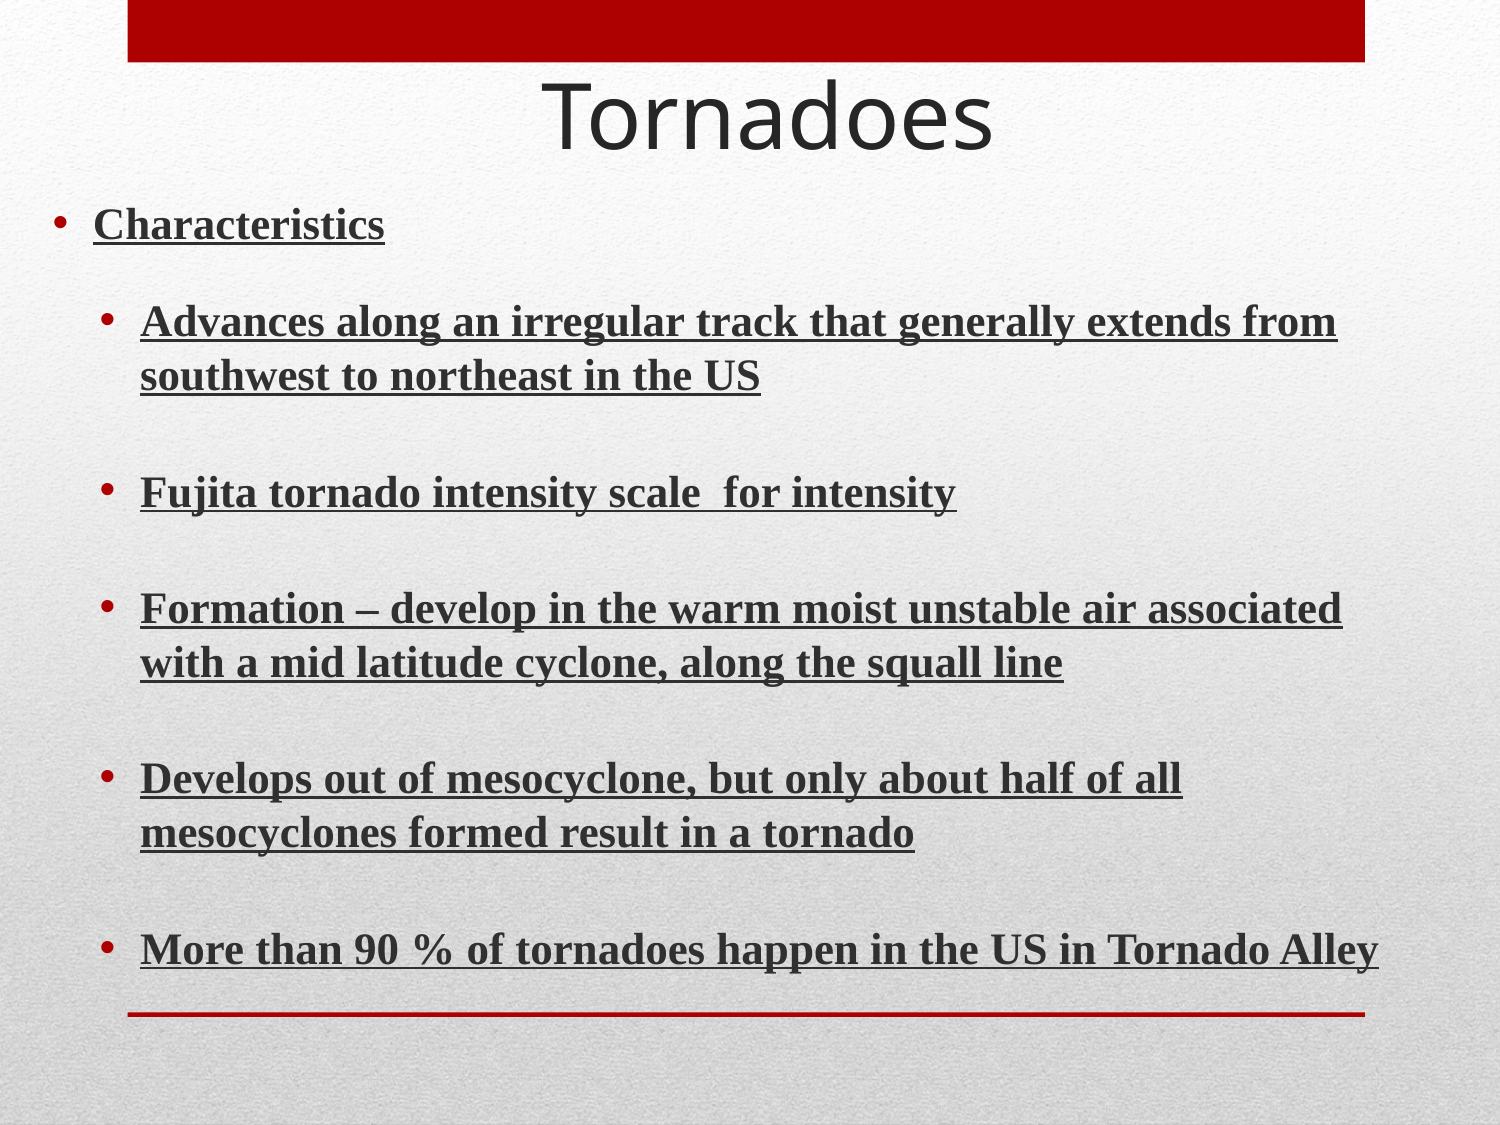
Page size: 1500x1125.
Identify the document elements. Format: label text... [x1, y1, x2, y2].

list Characteristics Advances along an irregular track that generally extends from southwest to northeast in the US Fujita tornado intensity scale for intensity Formation – develop in the warm moist unstable air associated with a mid latitude cyclone, along the squall line Develops out of mesocyclone, but only about half of all mesocyclones formed result in a tornado More than 90 % of tornadoes happen in the US in Tornado Alley [37, 162, 1413, 1006]
title Tornadoes [200, 24, 1338, 162]
